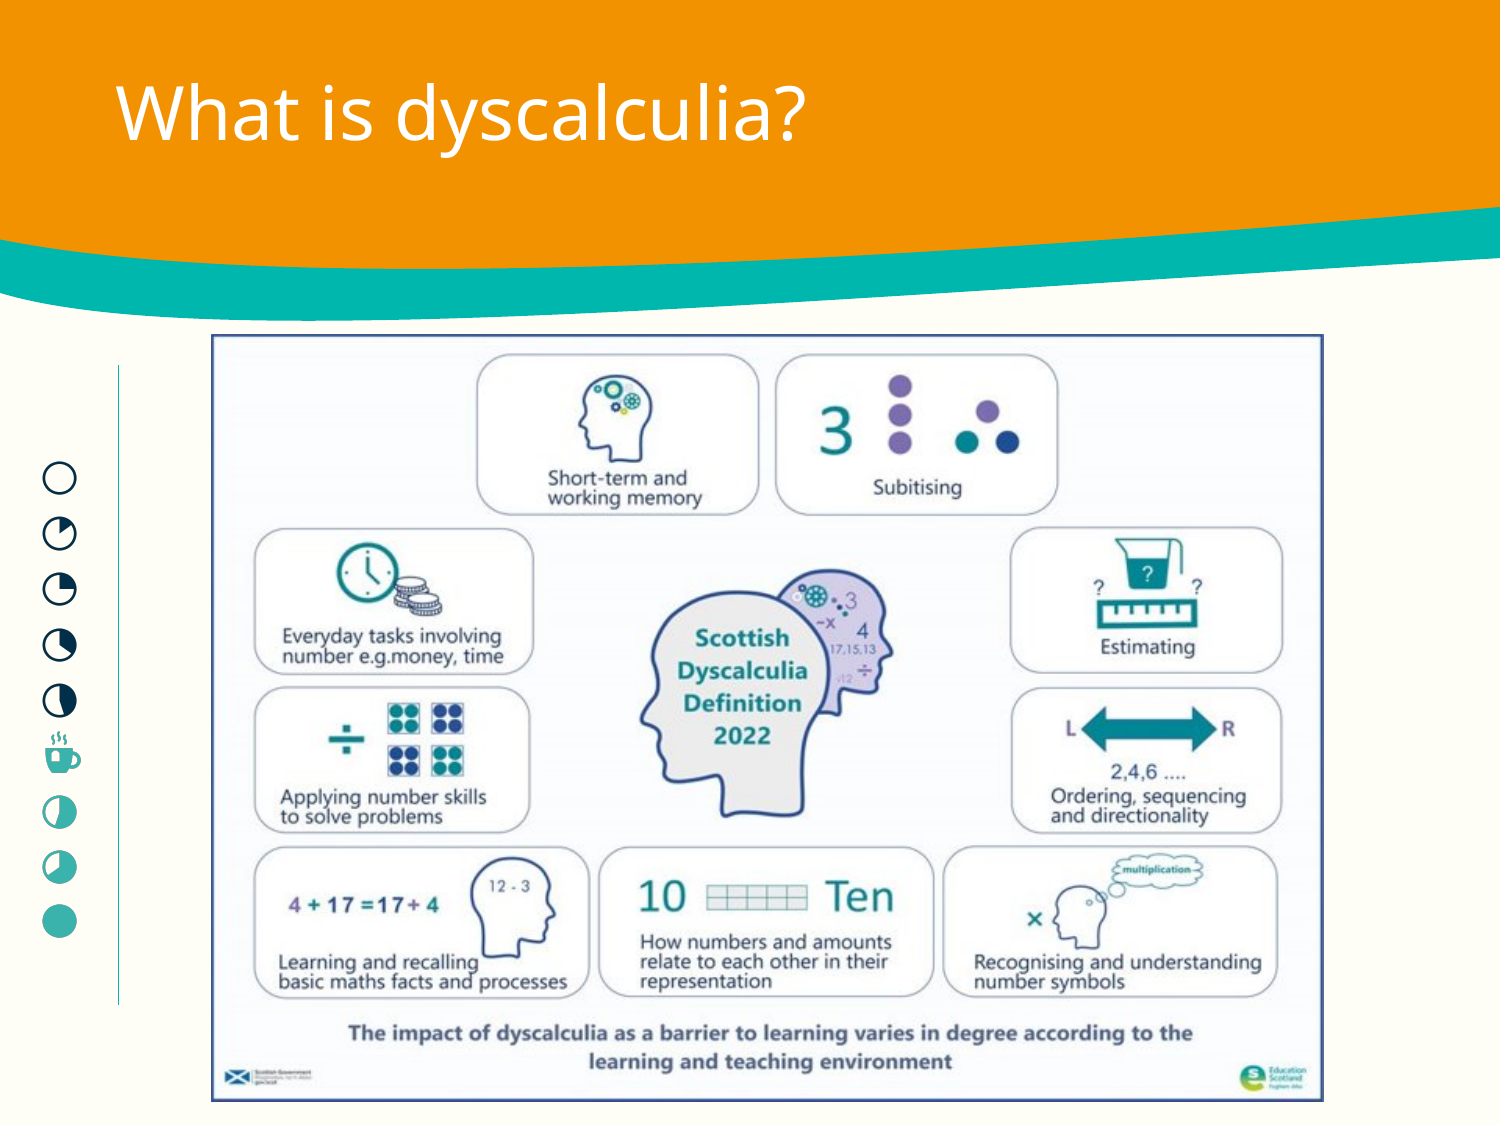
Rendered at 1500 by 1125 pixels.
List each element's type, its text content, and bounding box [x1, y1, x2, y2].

picture [38, 679, 81, 722]
picture [38, 512, 81, 555]
picture [36, 725, 90, 779]
picture [38, 900, 81, 942]
picture [38, 624, 81, 666]
picture [38, 846, 81, 888]
picture [38, 568, 81, 610]
picture [38, 457, 81, 499]
list What is dyscalculia? [100, 67, 1411, 258]
picture [211, 334, 1324, 1102]
picture [38, 791, 81, 833]
